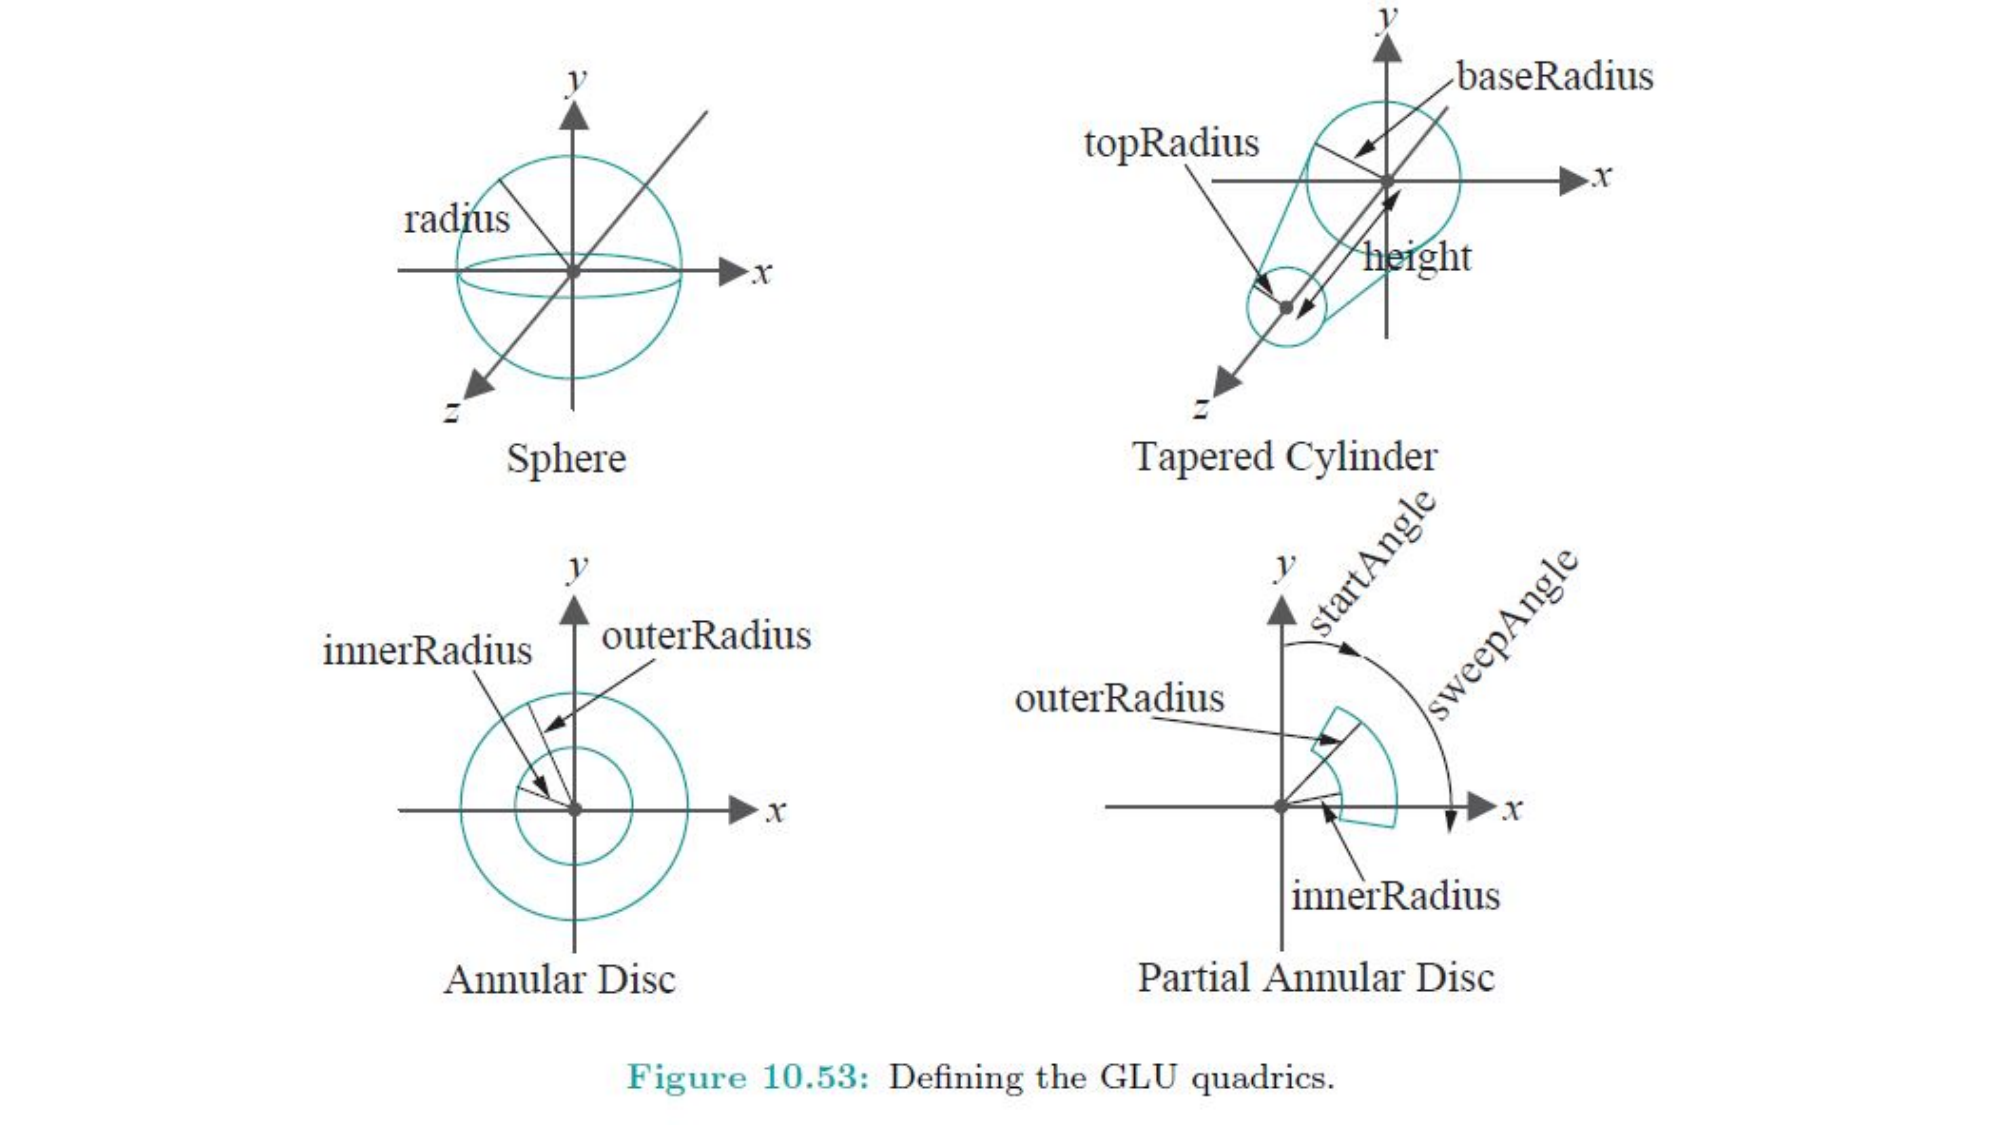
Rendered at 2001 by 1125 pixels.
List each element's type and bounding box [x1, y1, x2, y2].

picture [303, 0, 1697, 1125]
